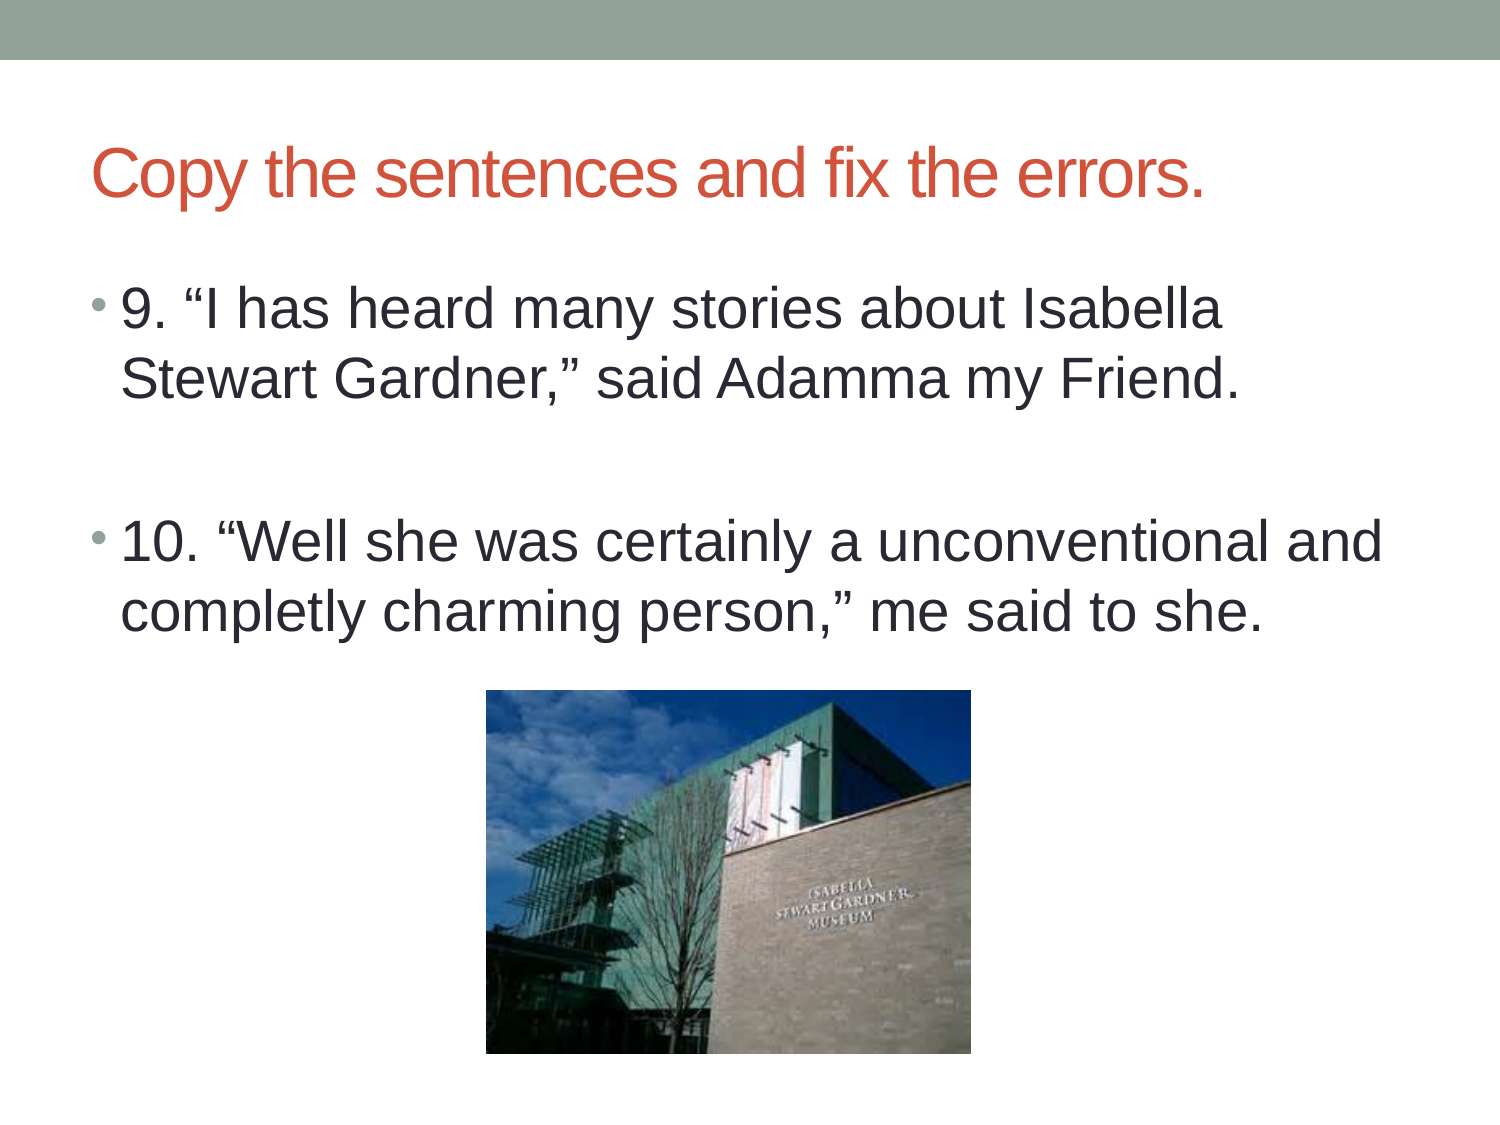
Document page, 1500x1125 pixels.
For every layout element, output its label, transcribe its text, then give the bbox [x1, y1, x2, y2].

list 9. “I has heard many stories about Isabella Stewart Gardner,” said Adamma my Friend. 10. “Well she was certainly a unconventional and completly charming person,” me said to she. [75, 262, 1425, 1063]
picture [486, 689, 972, 1054]
title Copy the sentences and fix the errors. [75, 87, 1425, 250]
